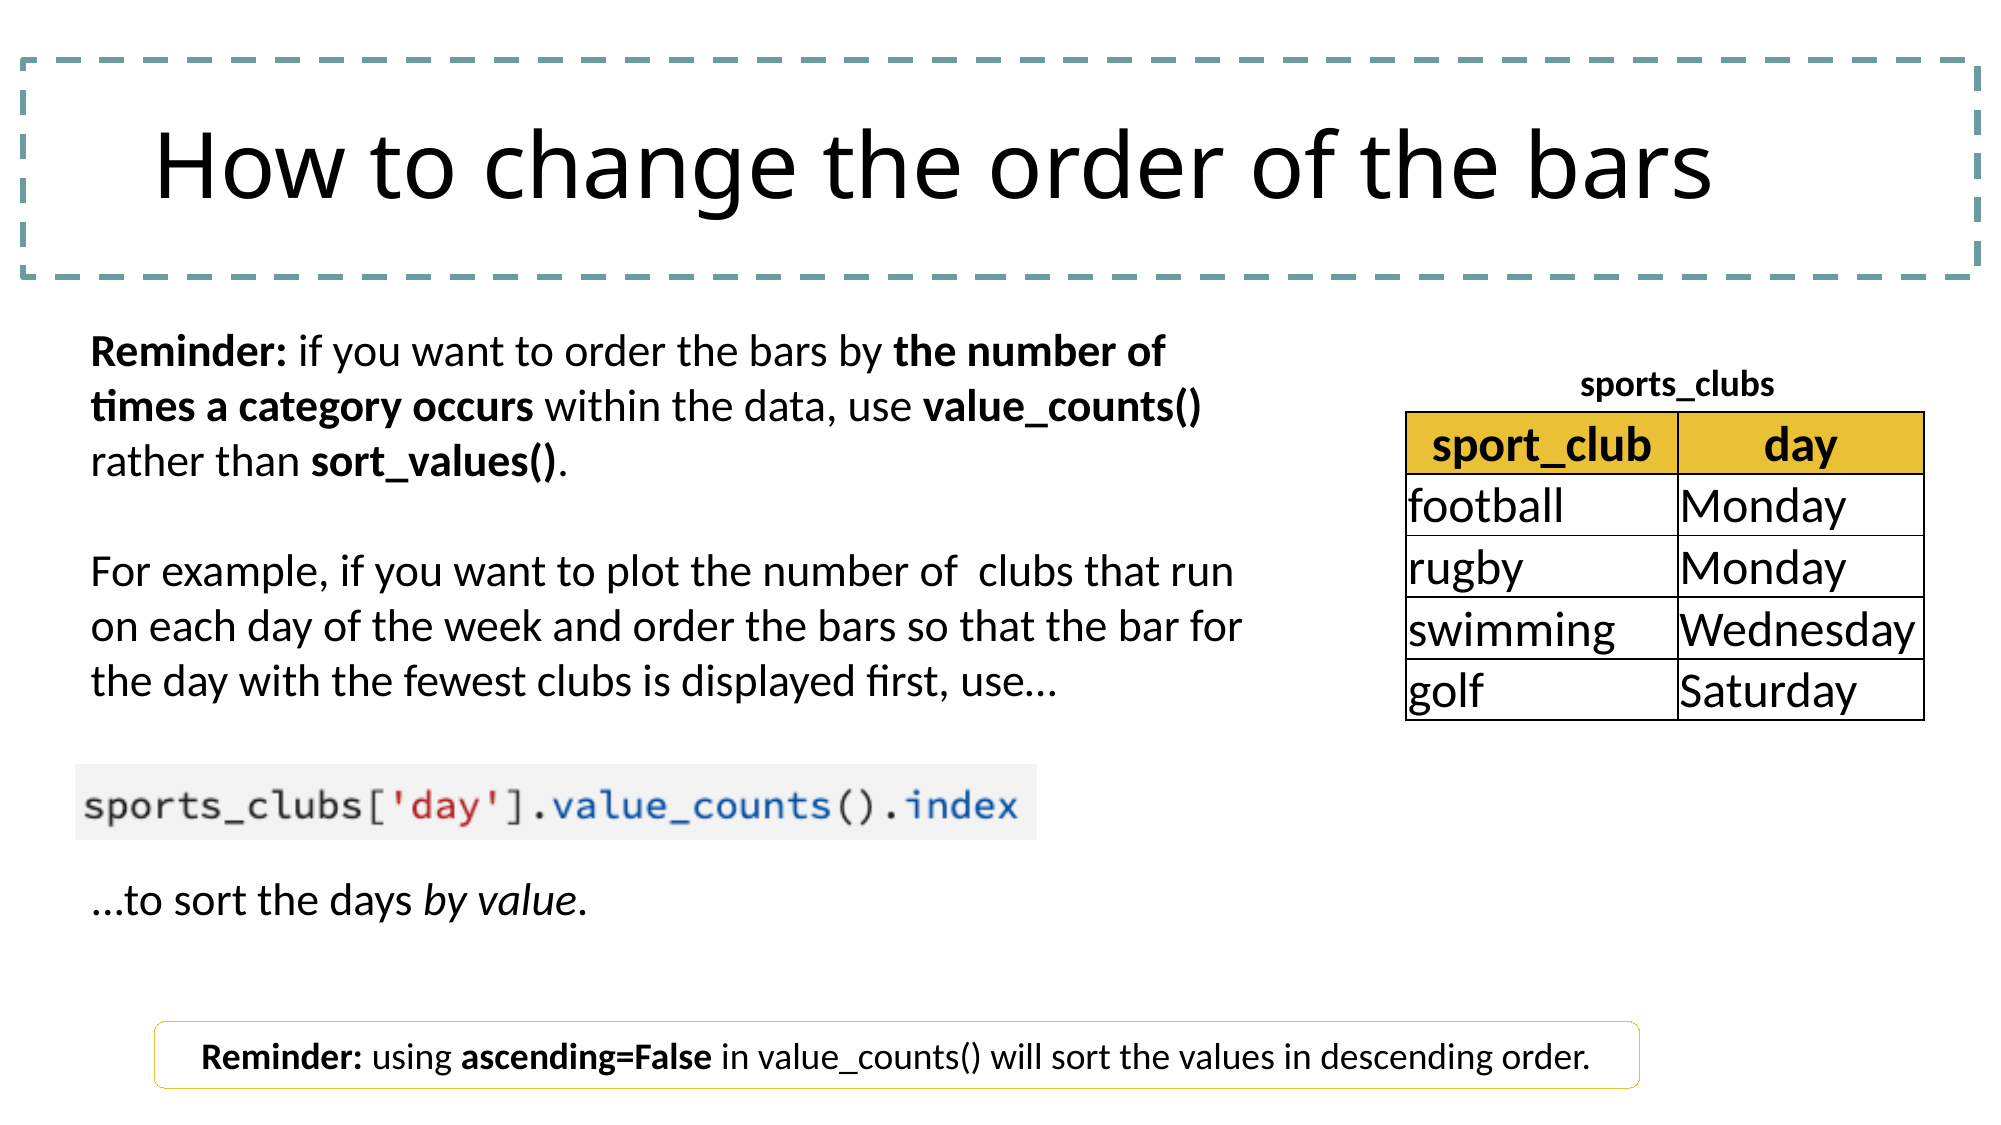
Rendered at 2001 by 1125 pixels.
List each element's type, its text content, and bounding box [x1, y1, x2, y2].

table_cell golf [1407, 660, 1677, 719]
table_header day [1679, 413, 1923, 473]
table_cell rugby [1407, 536, 1677, 596]
table_header sport_club [1407, 413, 1677, 473]
text_box Reminder: using ascending=False in value_counts() will sort the values in descending order. [154, 1021, 1640, 1089]
table_cell Monday [1679, 536, 1923, 596]
picture [75, 764, 1037, 840]
table_cell Monday [1679, 475, 1923, 535]
table_cell Wednesday [1679, 598, 1923, 658]
text_box sports_clubs [1564, 351, 1811, 411]
table_cell swimming [1407, 598, 1677, 658]
table_cell football [1407, 475, 1677, 535]
title How to change the order of the bars [137, 59, 1863, 278]
text_box Reminder: if you want to order the bars by the number of times a category occurs within the data, use value_counts() rather than sort_values(). For example, if you want to plot the number of clubs that run on each day of the week and order the bars so that the bar for the day with the fewest clubs is displayed first, use… ...to sort the days by value. [75, 312, 1261, 933]
table_cell Saturday [1679, 660, 1923, 719]
